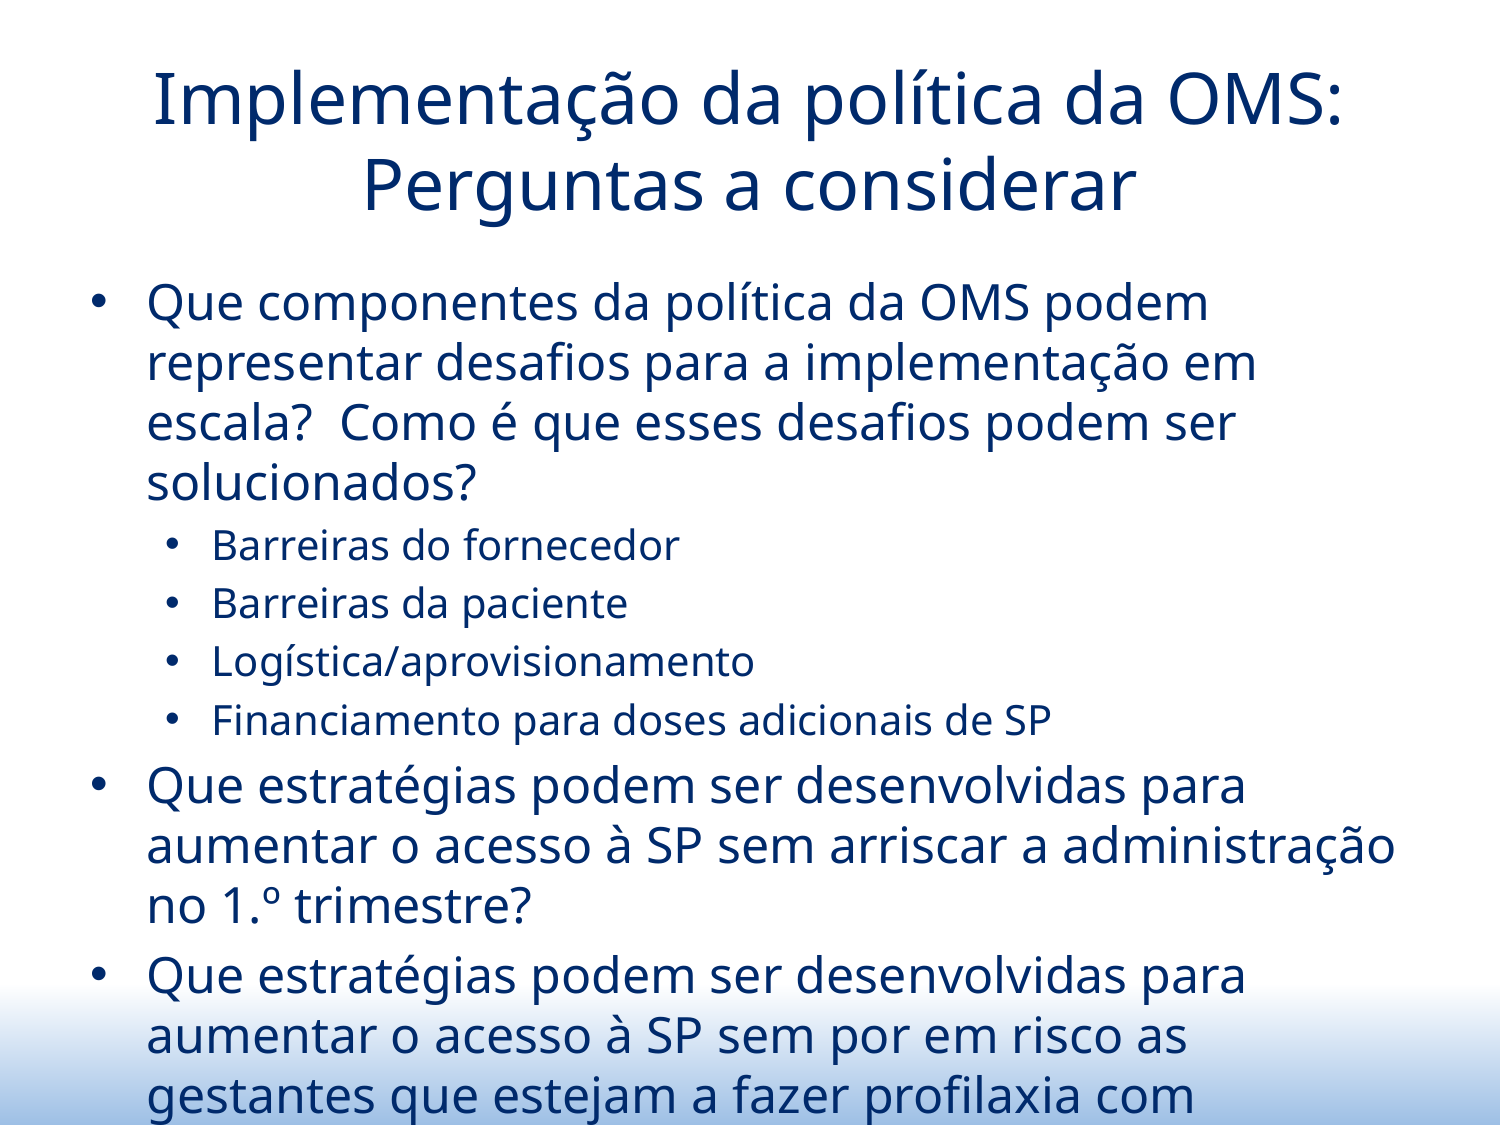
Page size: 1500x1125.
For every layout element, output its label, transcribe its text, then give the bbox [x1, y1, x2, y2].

title Implementação da política da OMS: Perguntas a considerar [75, 45, 1425, 233]
list Que componentes da política da OMS podem representar desafios para a implementação em escala? Como é que esses desafios podem ser solucionados? Barreiras do fornecedor Barreiras da paciente Logística/aprovisionamento Financiamento para doses adicionais de SP Que estratégias podem ser desenvolvidas para aumentar o acesso à SP sem arriscar a administração no 1.º trimestre? Que estratégias podem ser desenvolvidas para aumentar o acesso à SP sem por em risco as gestantes que estejam a fazer profilaxia com cotrimoxazol? [75, 262, 1425, 1005]
